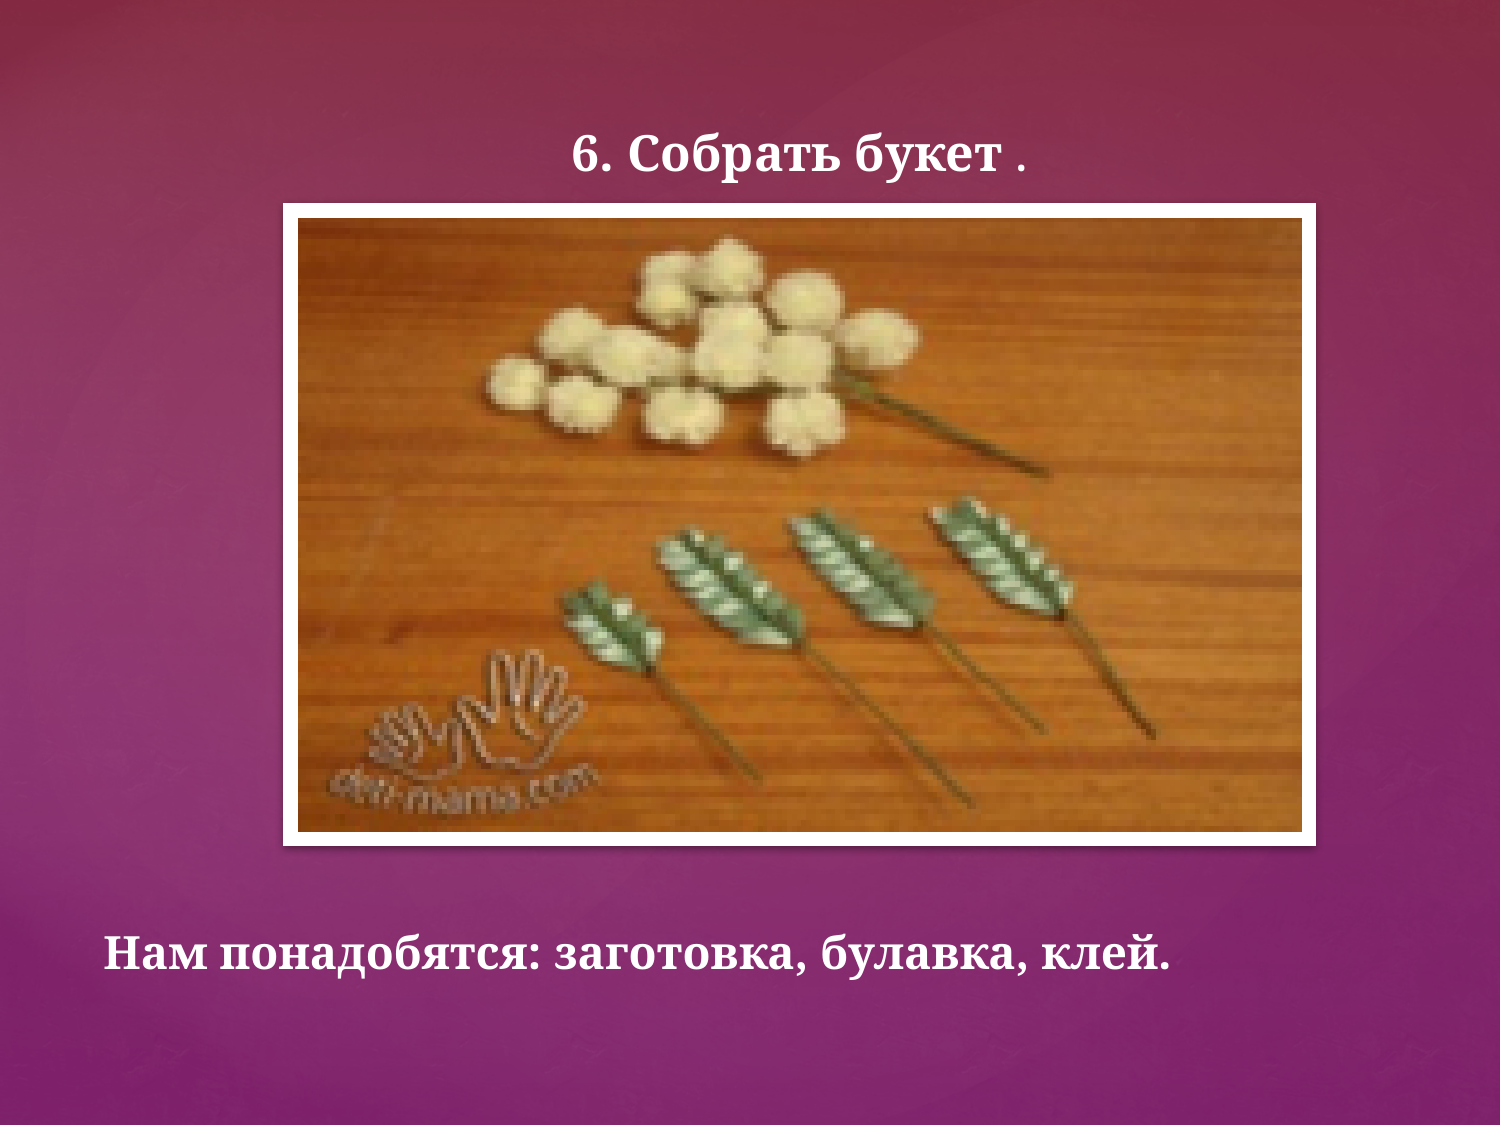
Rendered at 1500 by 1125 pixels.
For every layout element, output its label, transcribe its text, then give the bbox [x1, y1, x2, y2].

text_box 6. Собрать букет . [556, 113, 1043, 189]
text_box Нам понадобятся: заготовка, булавка, клей. [88, 916, 1424, 987]
picture [297, 217, 1302, 832]
